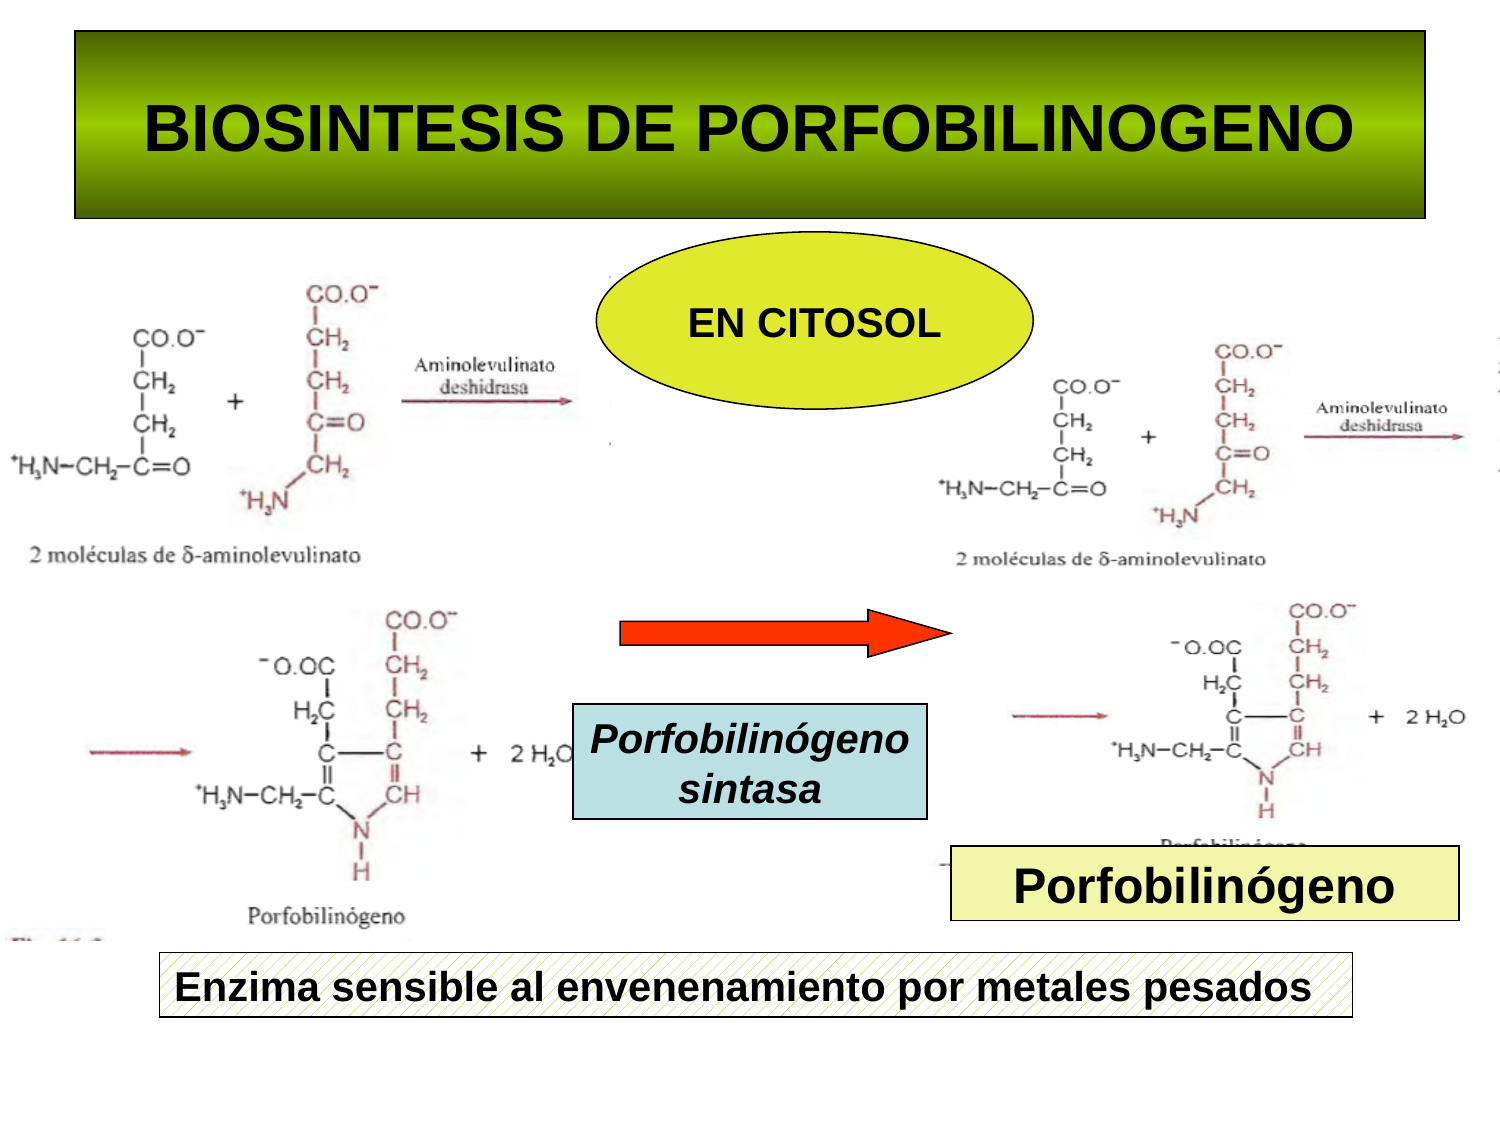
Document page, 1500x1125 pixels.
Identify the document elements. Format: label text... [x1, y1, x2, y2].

text_box [620, 609, 928, 658]
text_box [933, 325, 1500, 923]
title BIOSINTESIS DE PORFOBILINOGENO [74, 30, 1426, 219]
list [5, 262, 612, 941]
text_box Porfobilinógeno sintasa [616, 704, 928, 819]
text_box EN CITOSOL [616, 231, 1034, 410]
text_box Enzima sensible al envenenamiento por metales pesados [159, 952, 1353, 1018]
